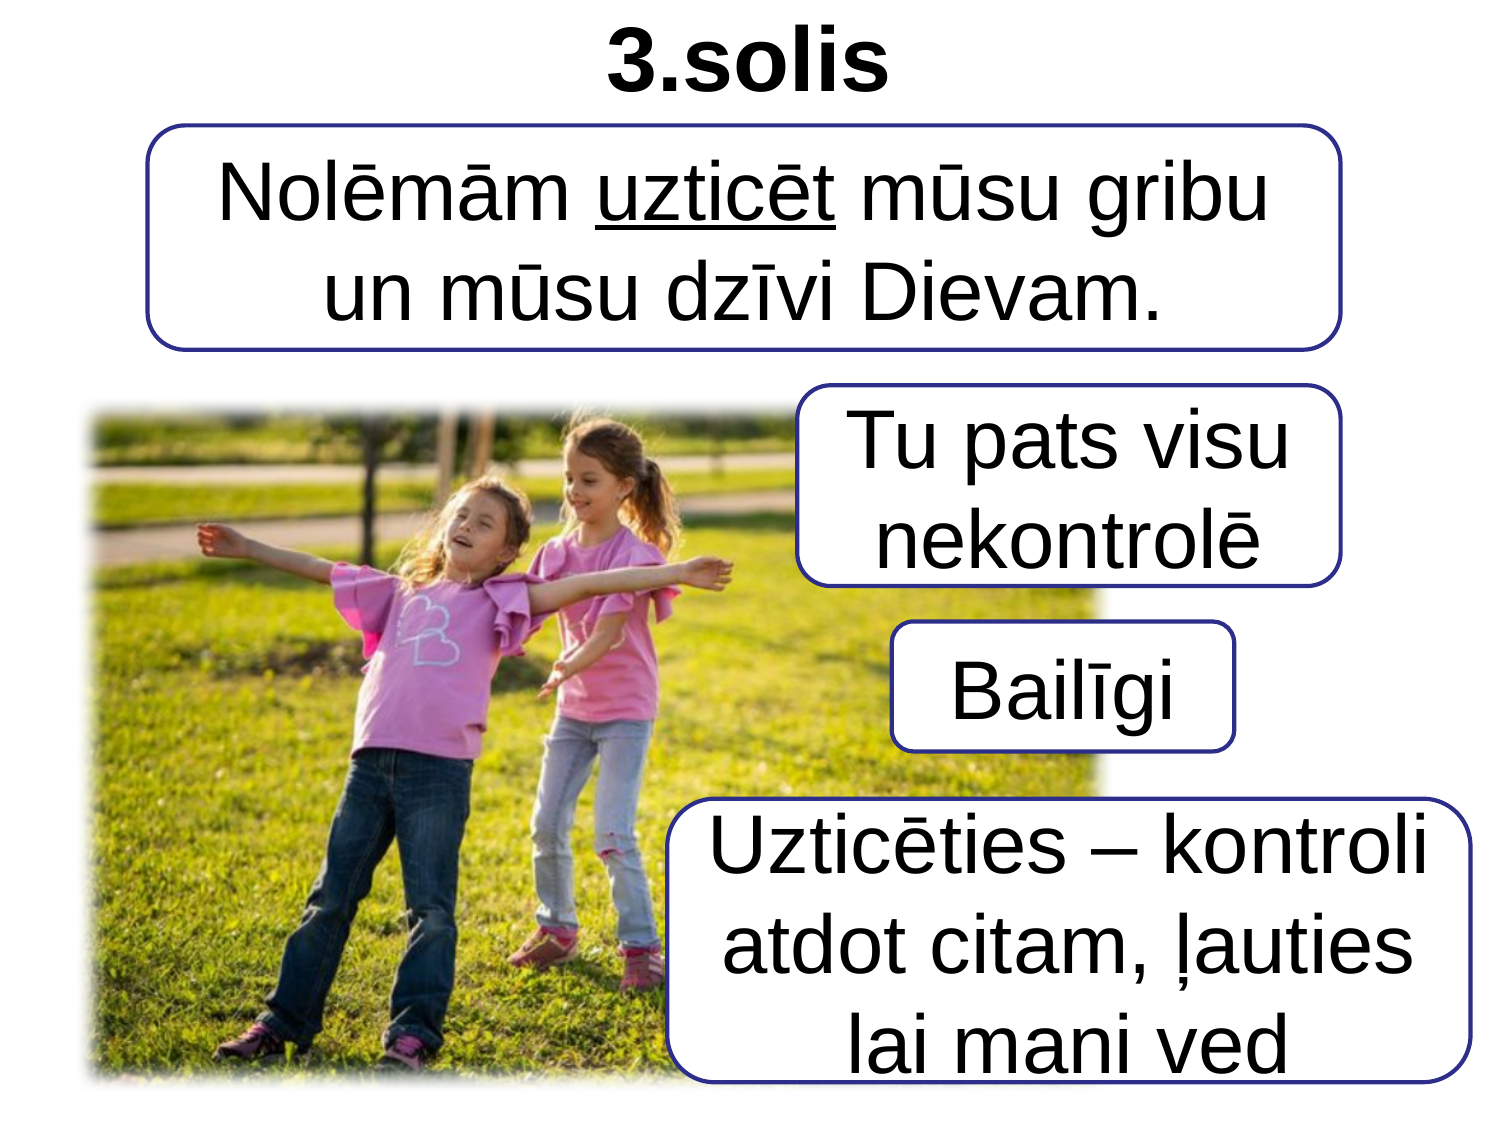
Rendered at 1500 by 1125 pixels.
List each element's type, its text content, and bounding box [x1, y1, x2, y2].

text_box Bailīgi [1118, 619, 1237, 754]
picture [76, 396, 1115, 1095]
text_box Nolēmām uzticēt mūsu gribu un mūsu dzīvi Dievam. [145, 123, 1343, 352]
text_box Tu pats visu nekontrolē [804, 383, 1343, 589]
title 3.solis [73, 0, 1425, 109]
text_box Uzticēties – kontroli atdot citam, ļauties lai mani ved [1118, 796, 1473, 1085]
